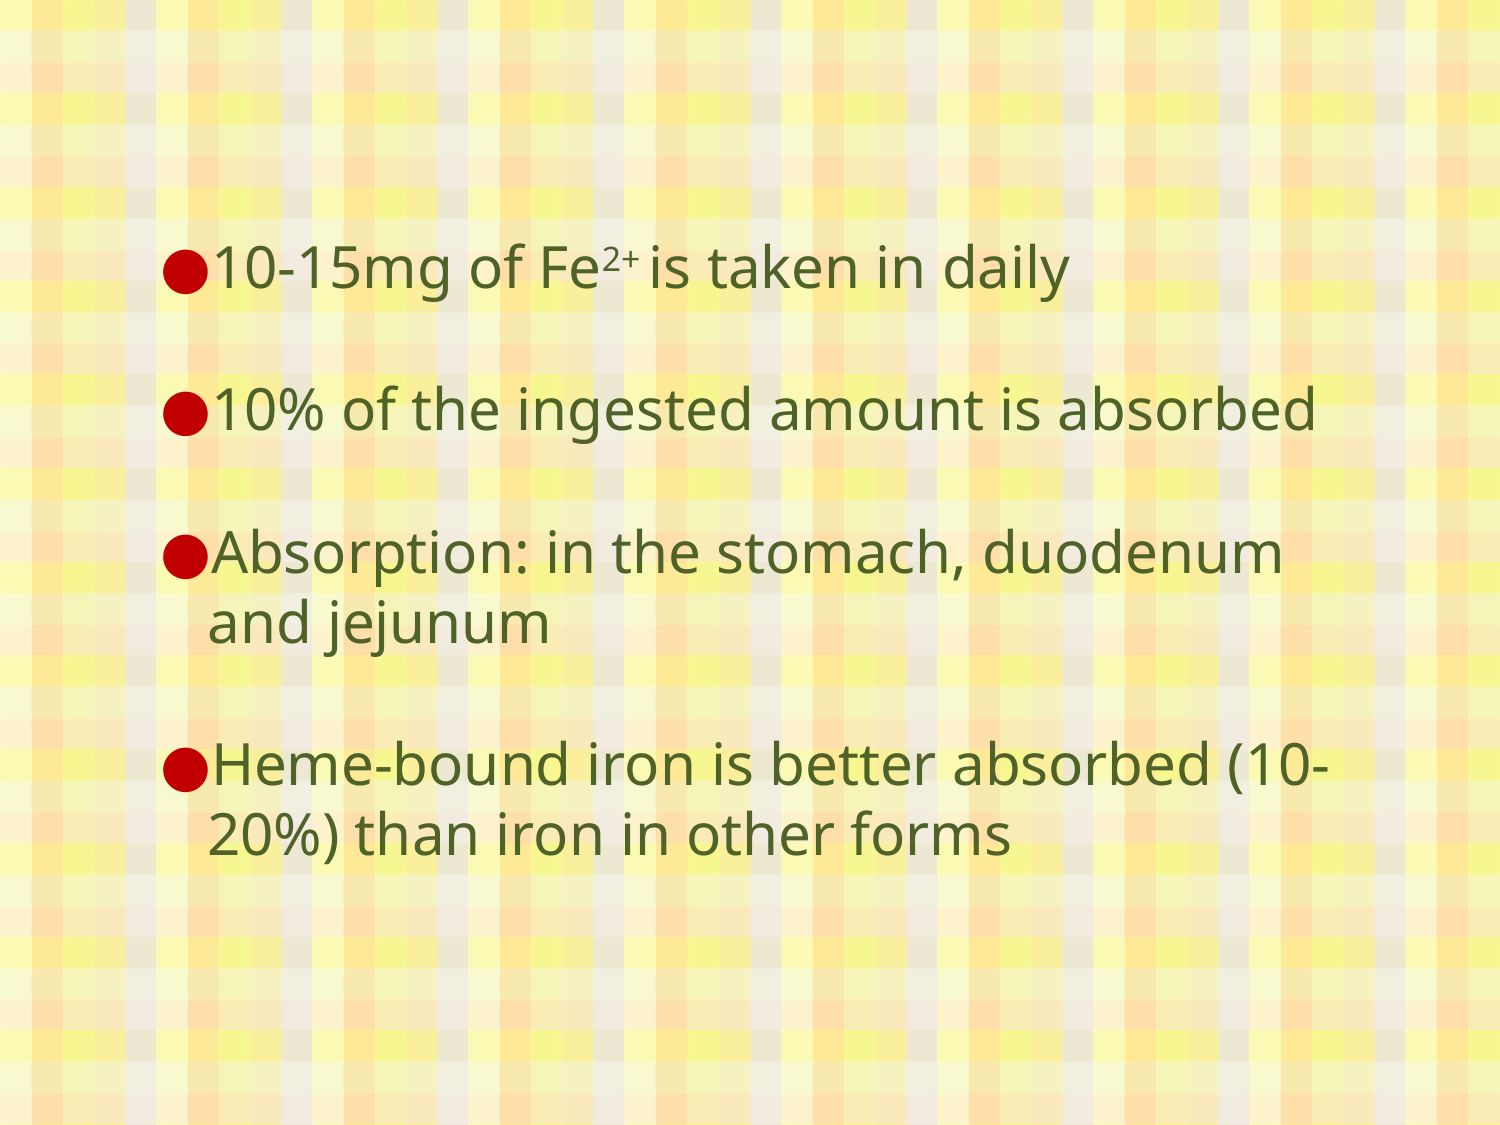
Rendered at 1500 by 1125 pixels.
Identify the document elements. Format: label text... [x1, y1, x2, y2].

subtitle 10-15mg of Fe2+ is taken in daily 10% of the ingested amount is absorbed Absorption: in the stomach, duodenum and jejunum Heme-bound iron is better absorbed (10-20%) than iron in other forms [70, 222, 1407, 457]
